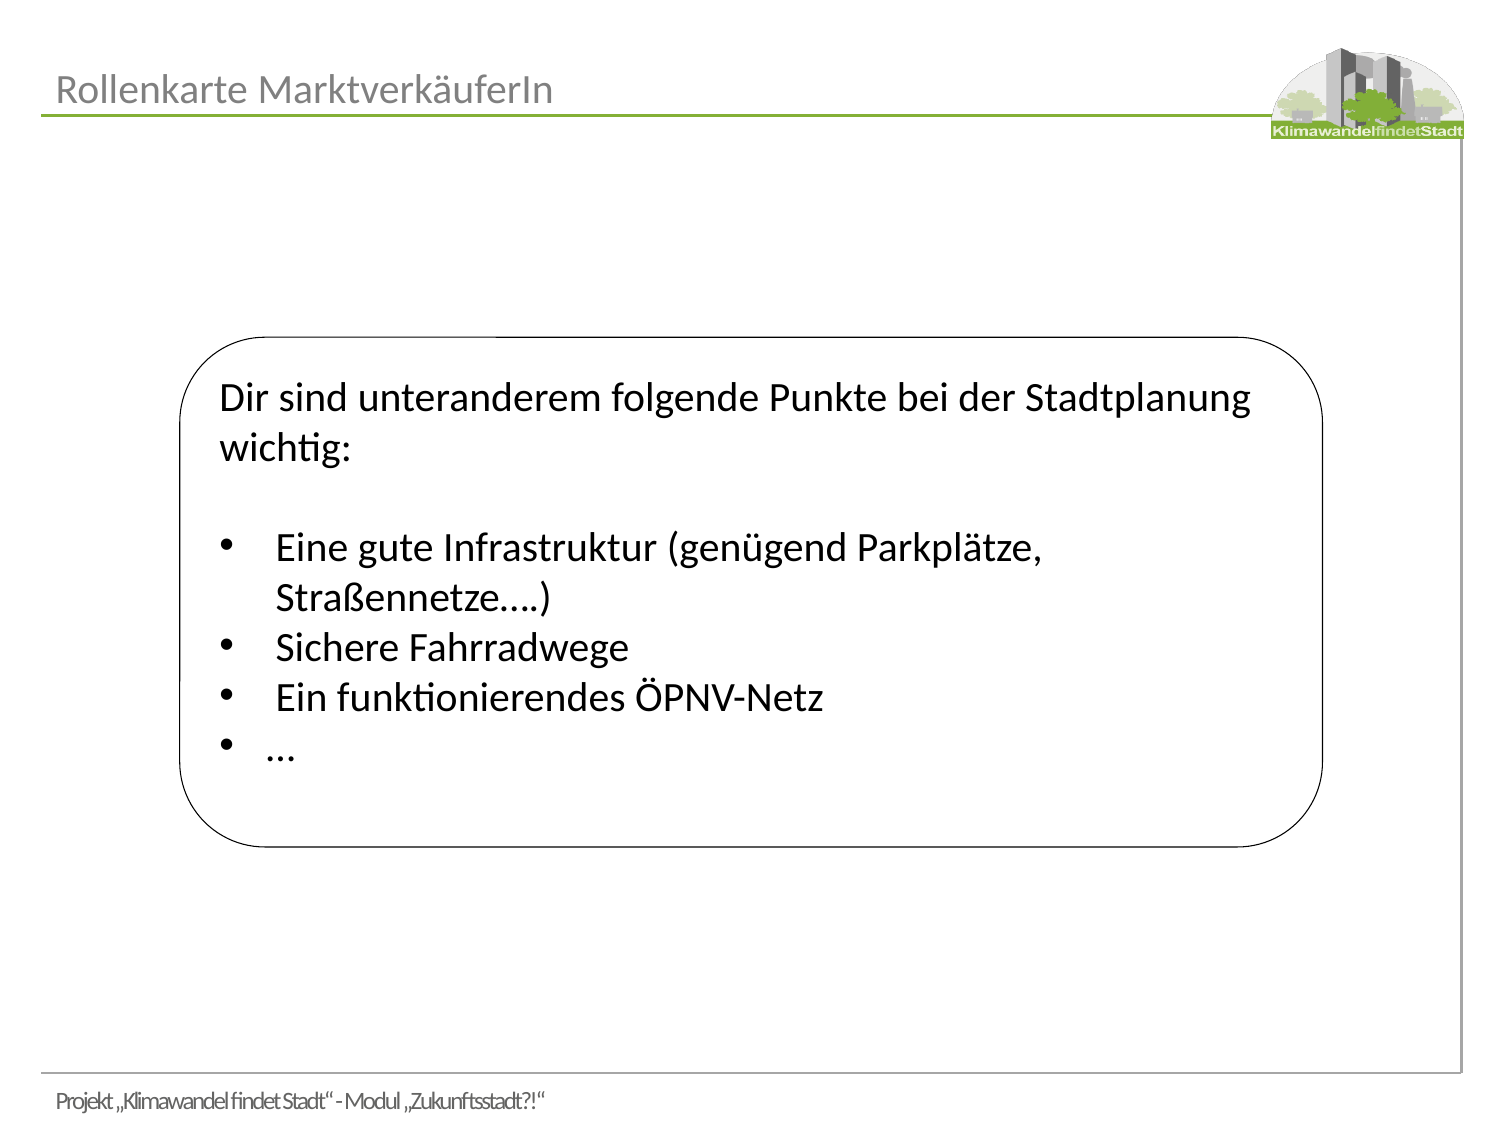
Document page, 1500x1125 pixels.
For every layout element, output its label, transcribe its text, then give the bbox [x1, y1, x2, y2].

text_box Rollenkarte MarktverkäuferIn [40, 54, 1100, 115]
text_box Dir sind unteranderem folgende Punkte bei der Stadtplanung wichtig: Eine gute Infrastruktur (genügend Parkplätze, Straßennetze….) Sichere Fahrradwege Ein funktionierendes ÖPNV-Netz … [177, 335, 1325, 850]
picture [1271, 4, 1464, 139]
text_box Projekt „Klimawandel findet Stadt“ - Modul „Zukunftsstadt?!“ [40, 1078, 1194, 1122]
